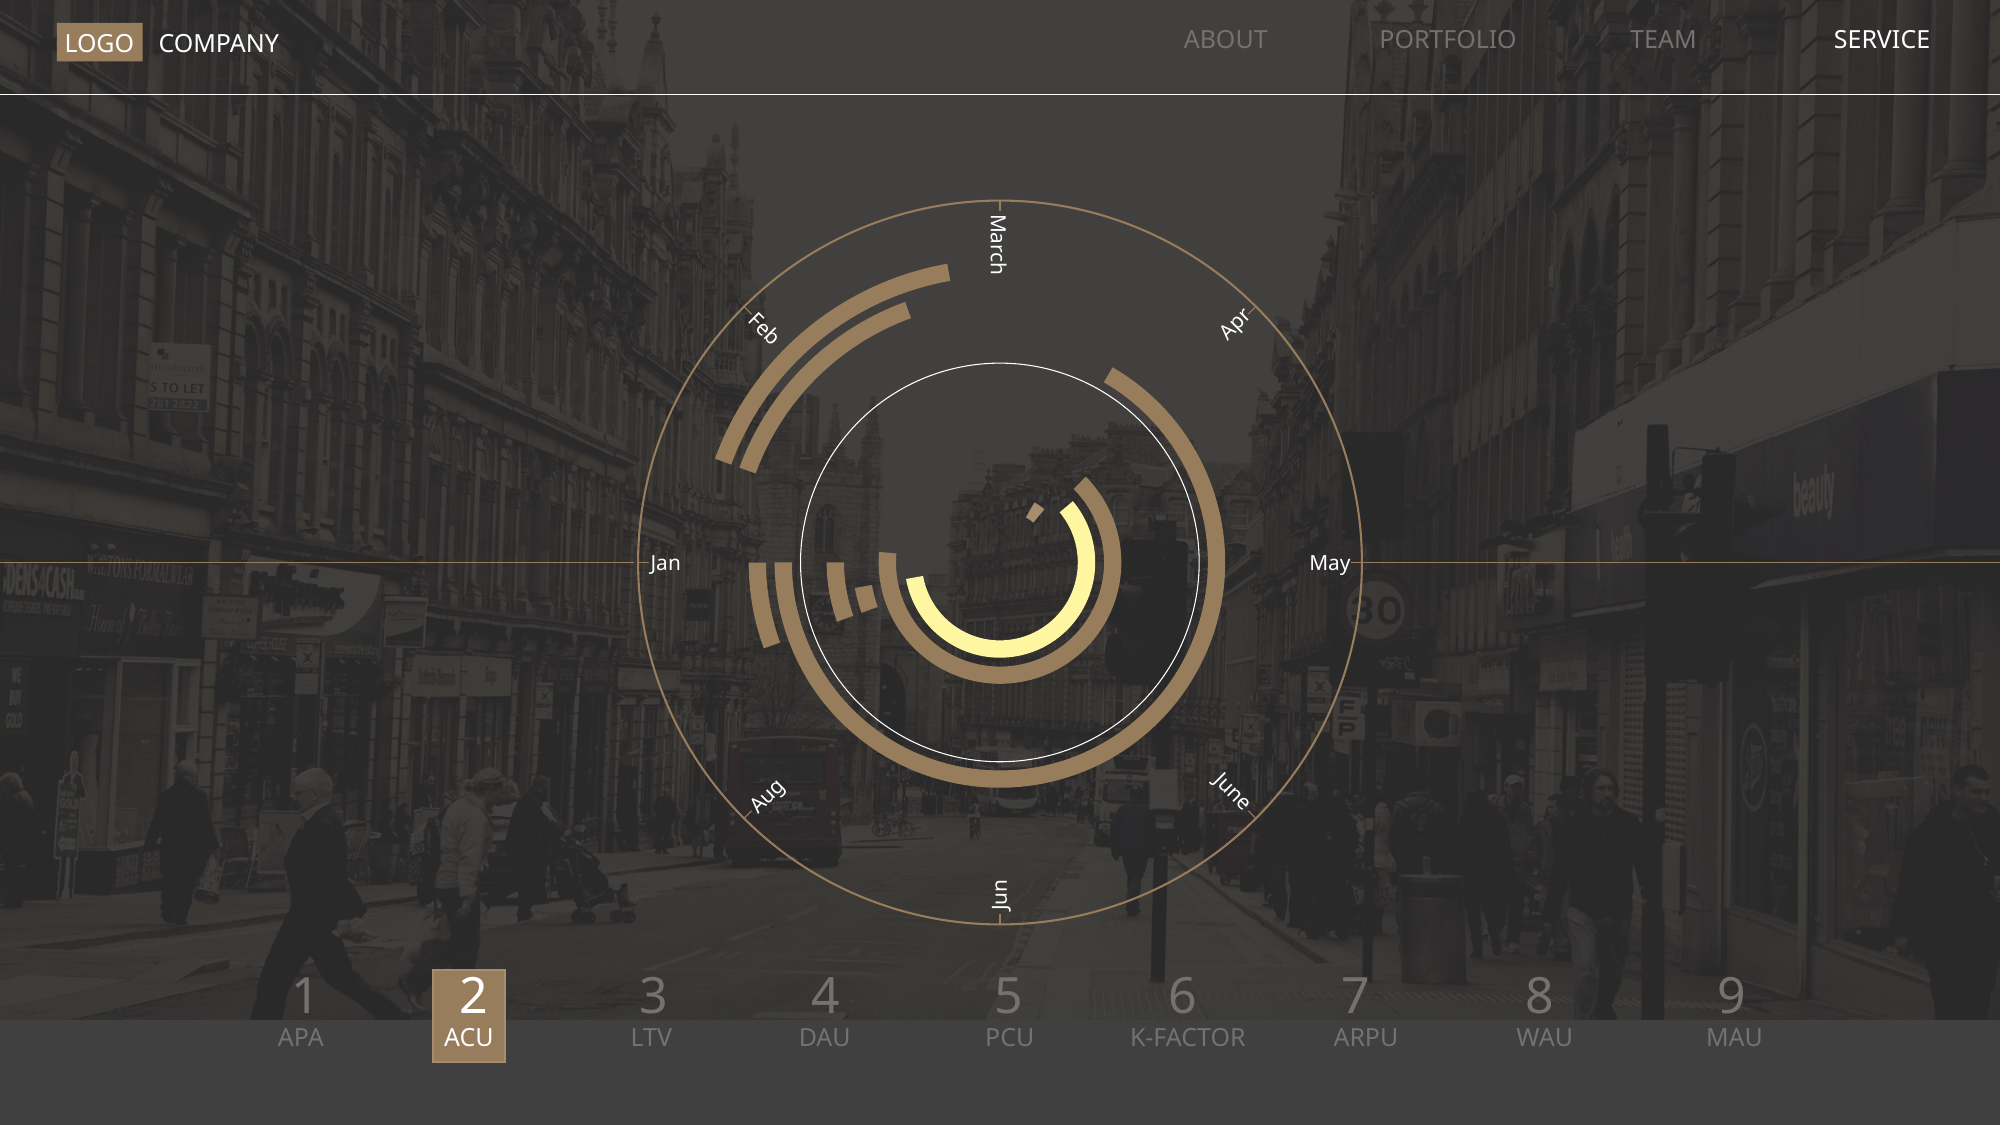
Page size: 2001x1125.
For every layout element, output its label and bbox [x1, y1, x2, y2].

picture [0, 0, 2000, 94]
text_box [1001, 200, 1362, 925]
text_box [638, 200, 999, 925]
picture [0, 95, 2000, 1125]
